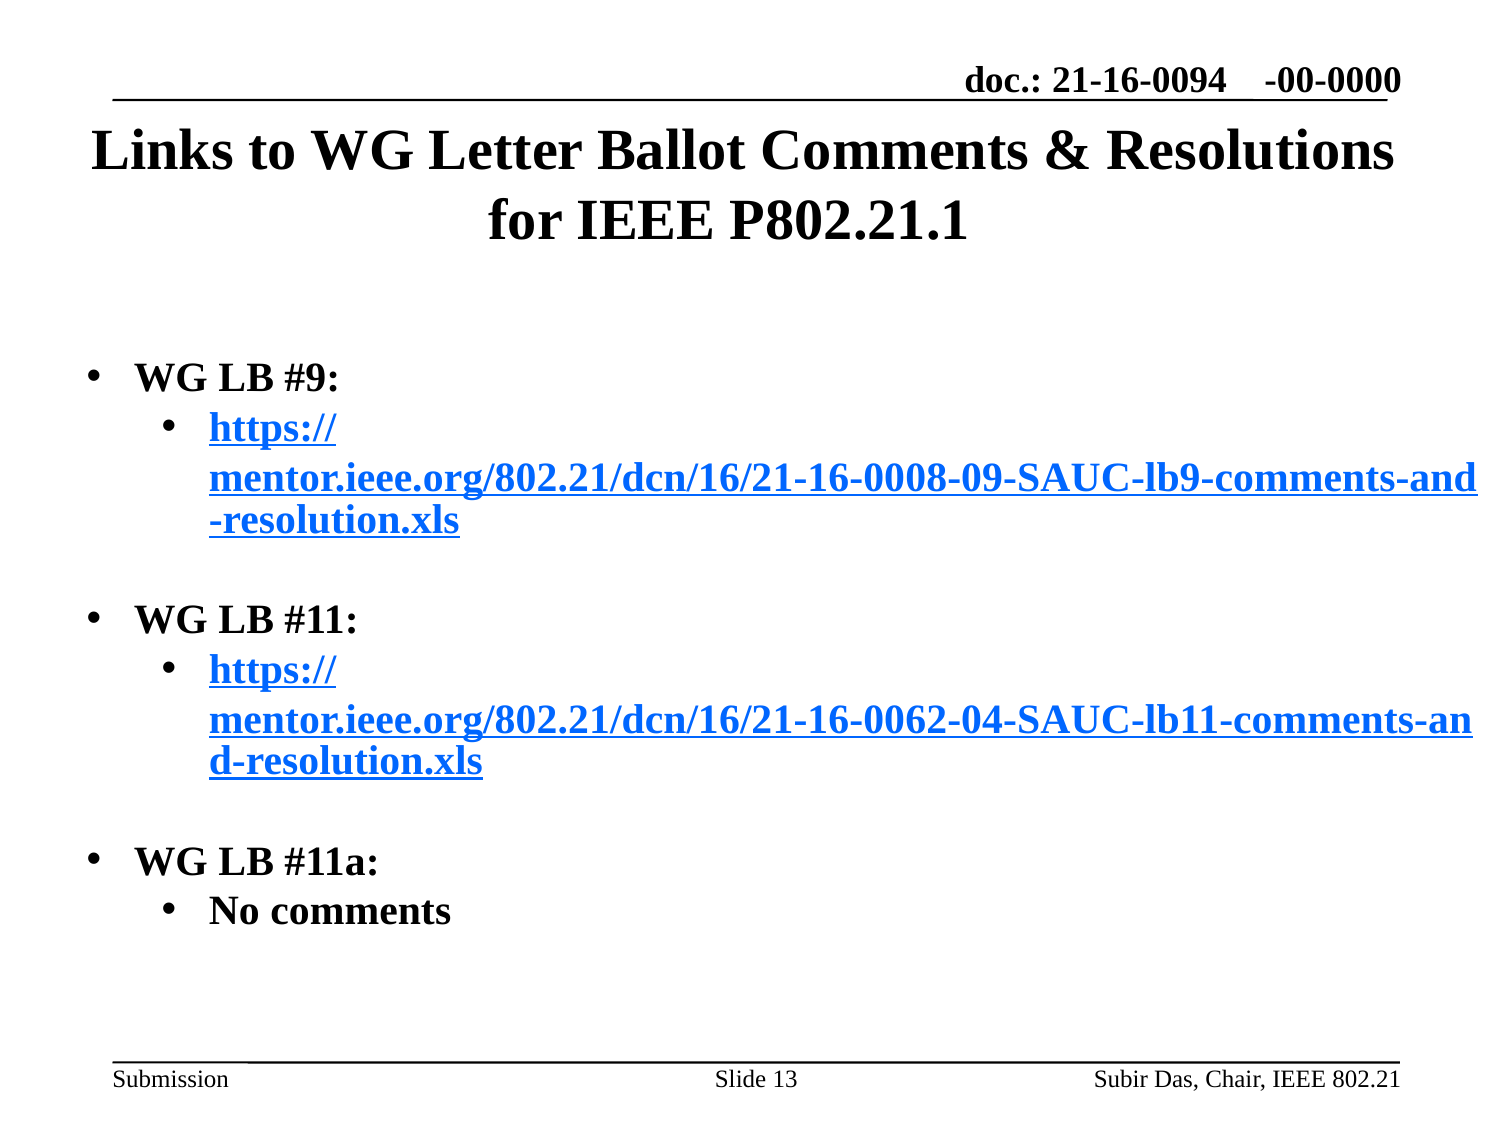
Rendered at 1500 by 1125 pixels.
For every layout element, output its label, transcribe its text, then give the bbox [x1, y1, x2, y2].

text_box WG LB #9: https://mentor.ieee.org/802.21/dcn/16/21-16-0008-09-SAUC-lb9-comments-and-resolution.xls WG LB #11: https://mentor.ieee.org/802.21/dcn/16/21-16-0062-04-SAUC-lb11-comments-and-resolution.xls WG LB #11a: No comments [71, 312, 1497, 858]
title Links to WG Letter Ballot Comments & Resolutions for IEEE P802.21.1 [37, 124, 1451, 238]
footer Subir Das, Chair, IEEE 802.21 [1089, 1061, 1402, 1093]
text_box Slide 13 [675, 1062, 838, 1093]
